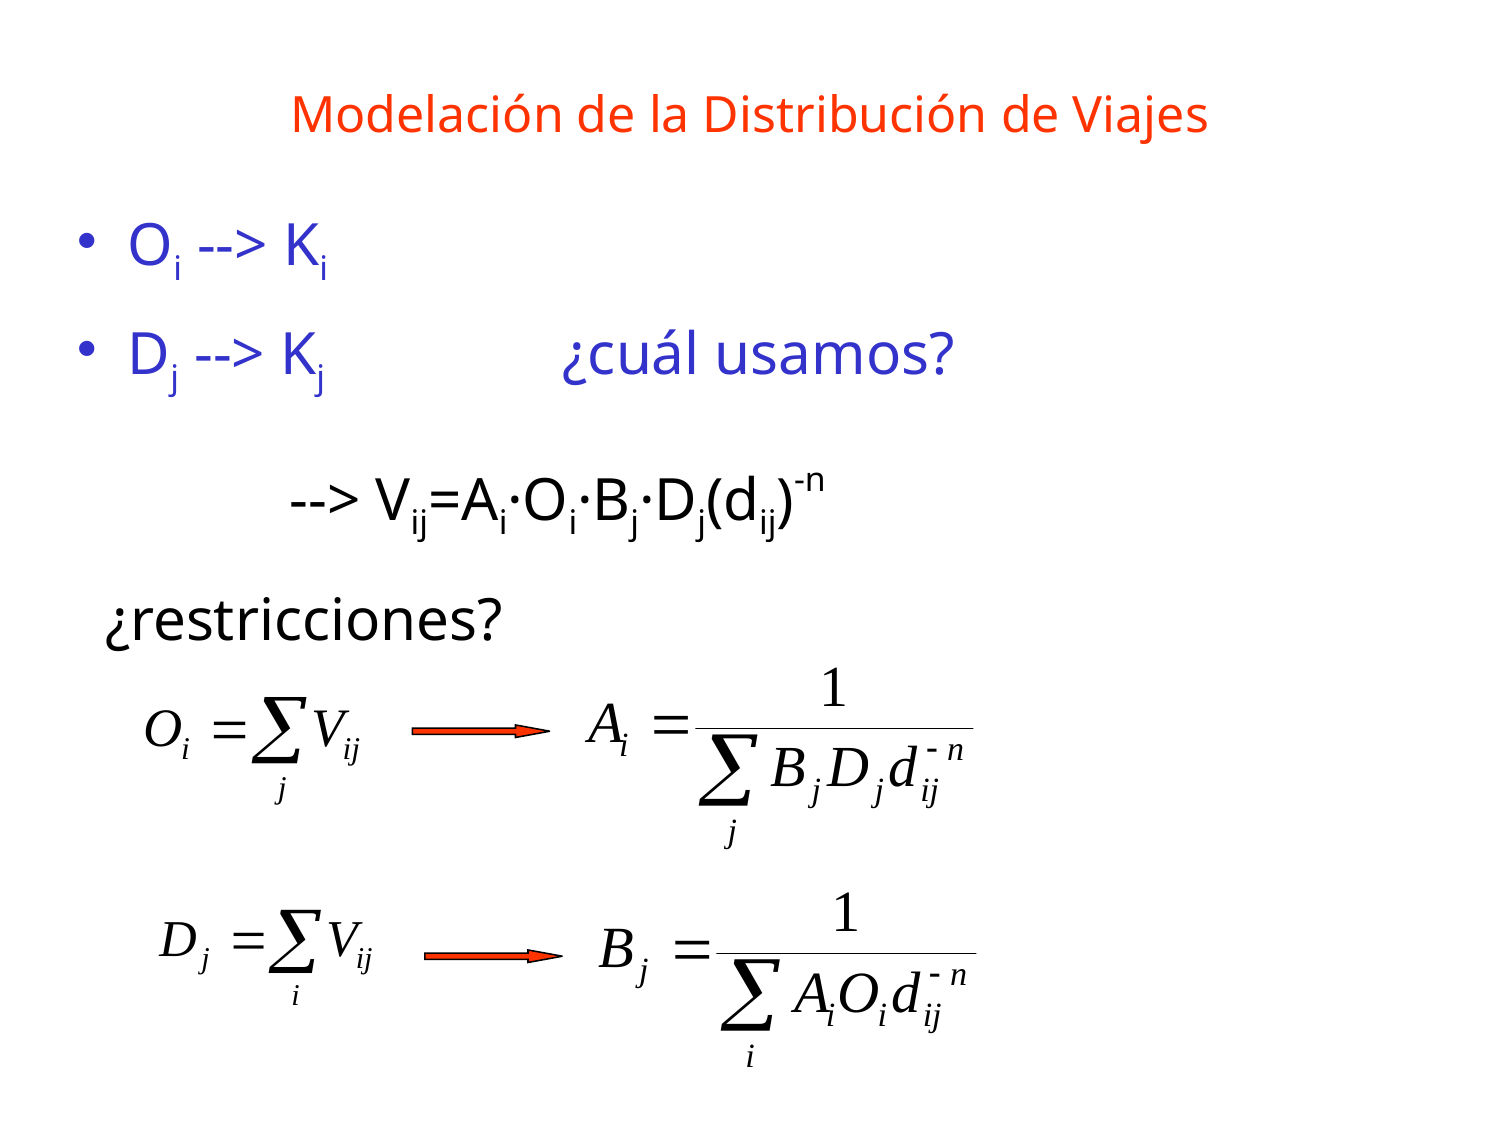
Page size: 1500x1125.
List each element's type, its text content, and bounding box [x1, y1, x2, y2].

text_box ¿restricciones? [74, 575, 663, 660]
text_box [574, 649, 988, 864]
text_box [587, 874, 988, 1080]
text_box Oi --> Ki Dj --> Kj ¿cuál usamos? [62, 199, 1413, 404]
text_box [149, 899, 388, 1017]
text_box [424, 949, 563, 963]
text_box [412, 724, 550, 738]
text_box --> Vij=Ai·Oi·Bj·Dj(dij)-n [124, 449, 950, 549]
text_box Modelación de la Distribución de Viajes [0, 74, 1500, 150]
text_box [137, 687, 378, 815]
